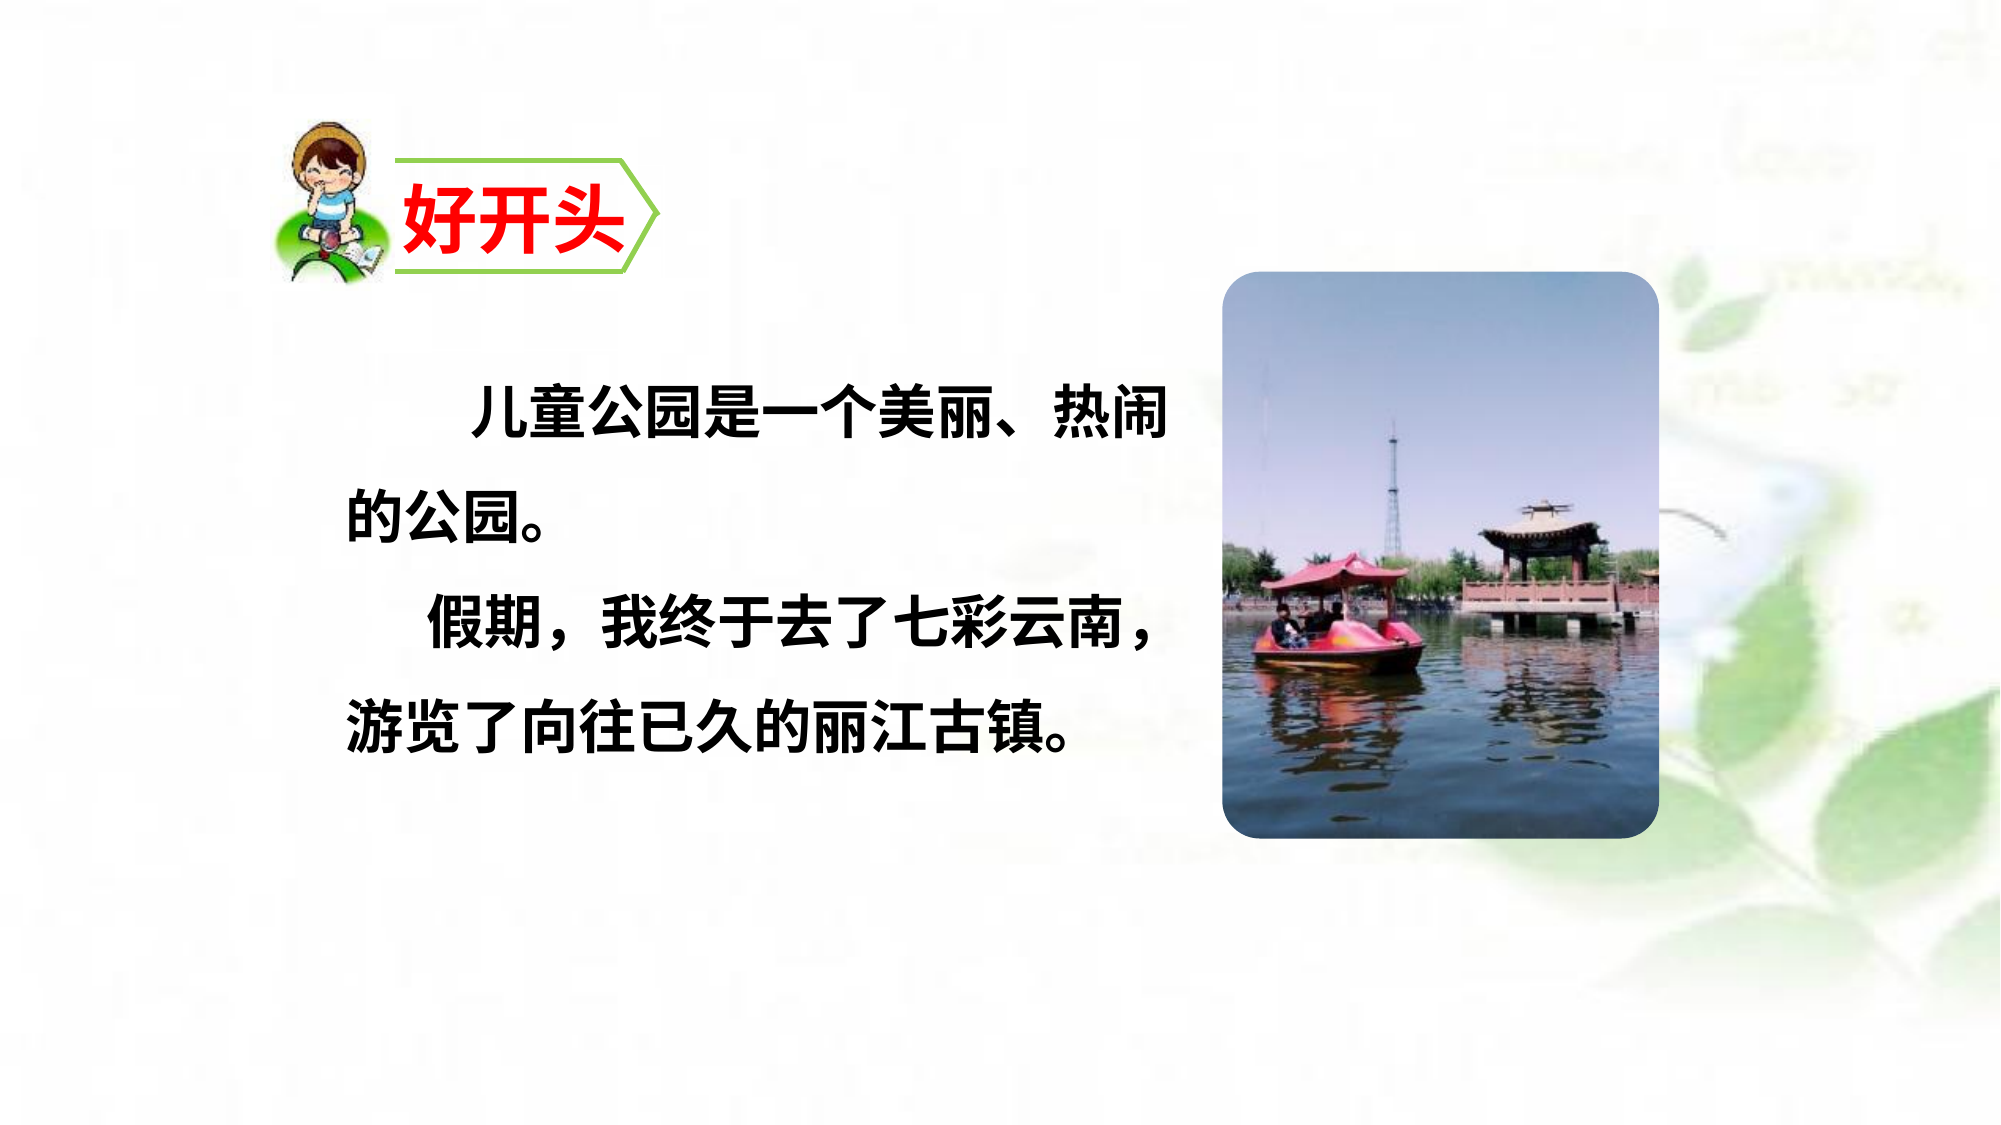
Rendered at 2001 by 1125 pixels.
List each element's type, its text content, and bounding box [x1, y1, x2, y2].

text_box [270, 94, 664, 353]
text_box 儿童公园是一个美丽、热闹的公园。 假期，我终于去了七彩云南，游览了向往已久的丽江古镇。 [330, 332, 1222, 768]
picture [0, 0, 2001, 1125]
